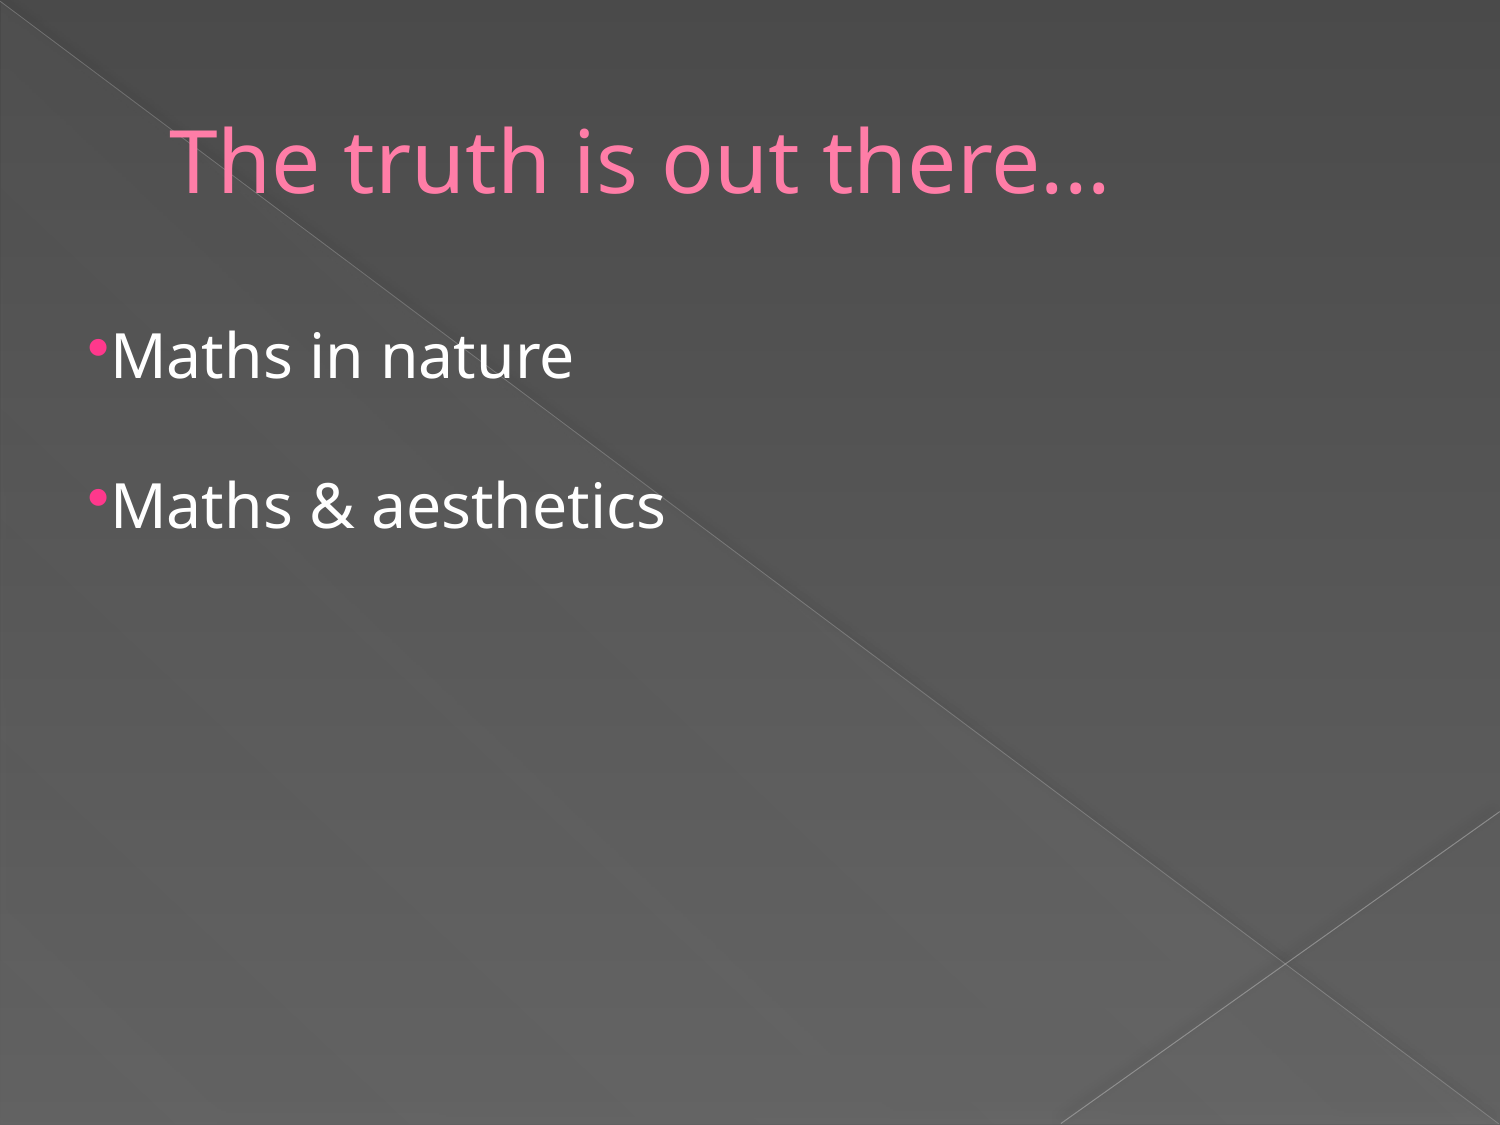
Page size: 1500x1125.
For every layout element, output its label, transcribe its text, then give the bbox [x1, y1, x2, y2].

list Maths in nature Maths & aesthetics [75, 308, 1425, 1059]
title The truth is out there... [75, 43, 1425, 274]
